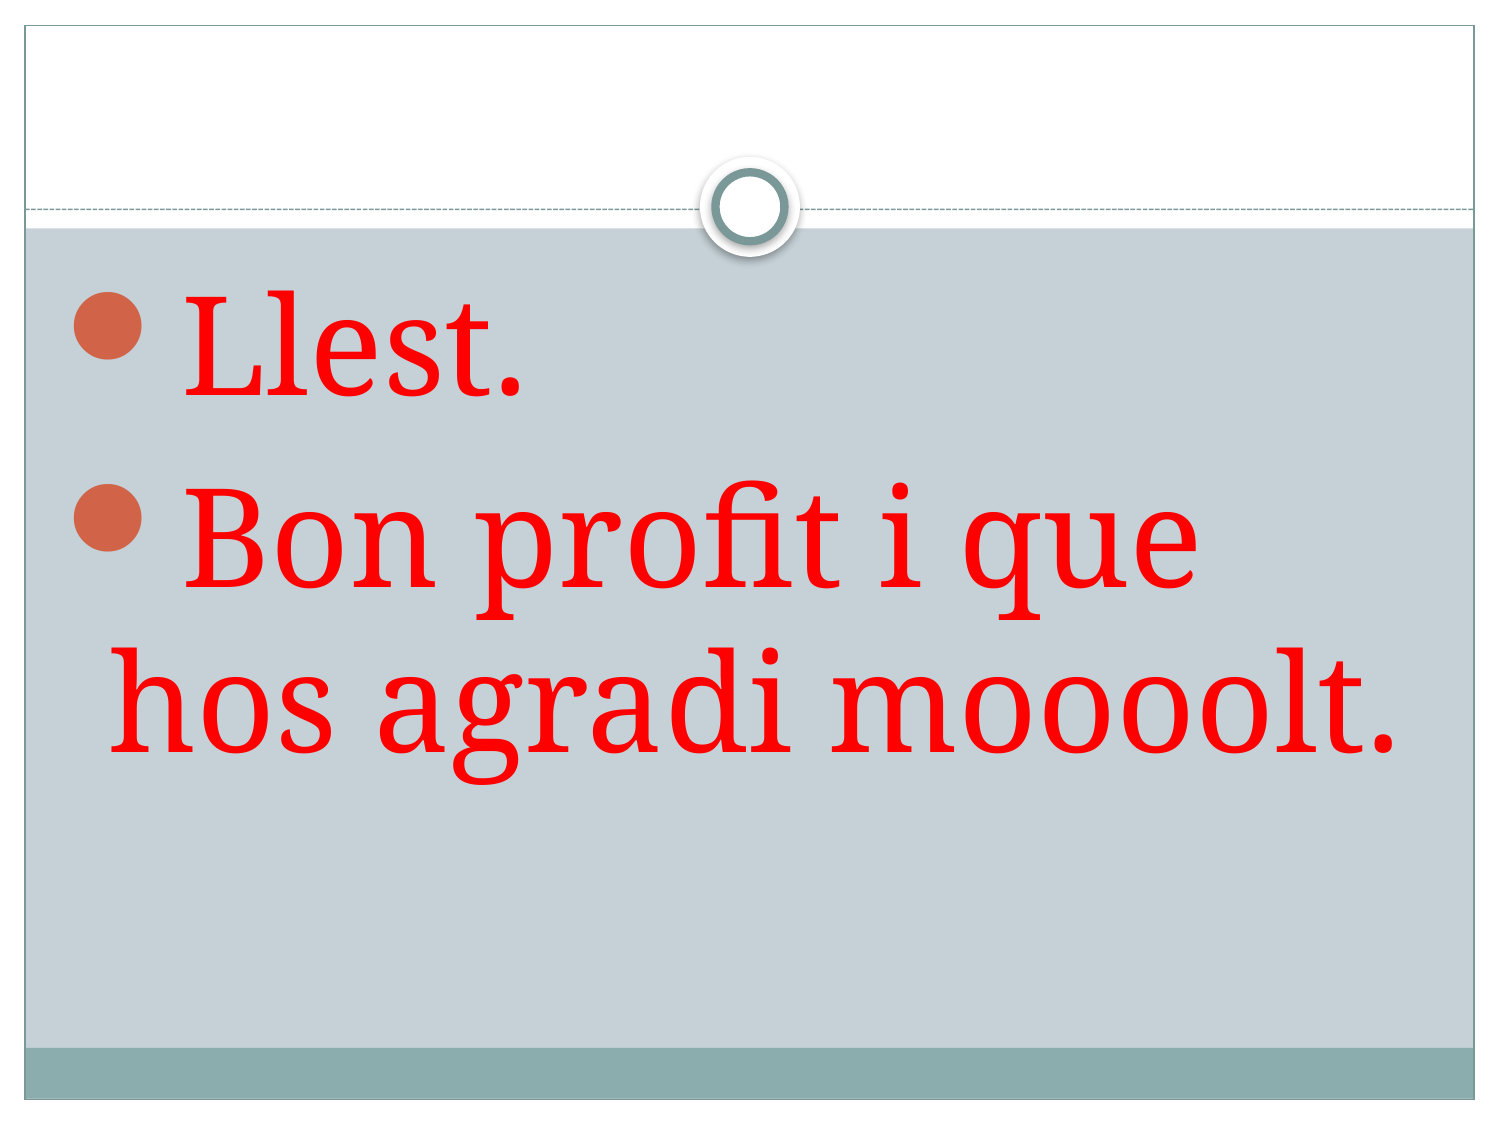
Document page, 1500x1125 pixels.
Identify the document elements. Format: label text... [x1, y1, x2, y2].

list Llest. Bon profit i que hos agradi moooolt. [49, 250, 1445, 1001]
